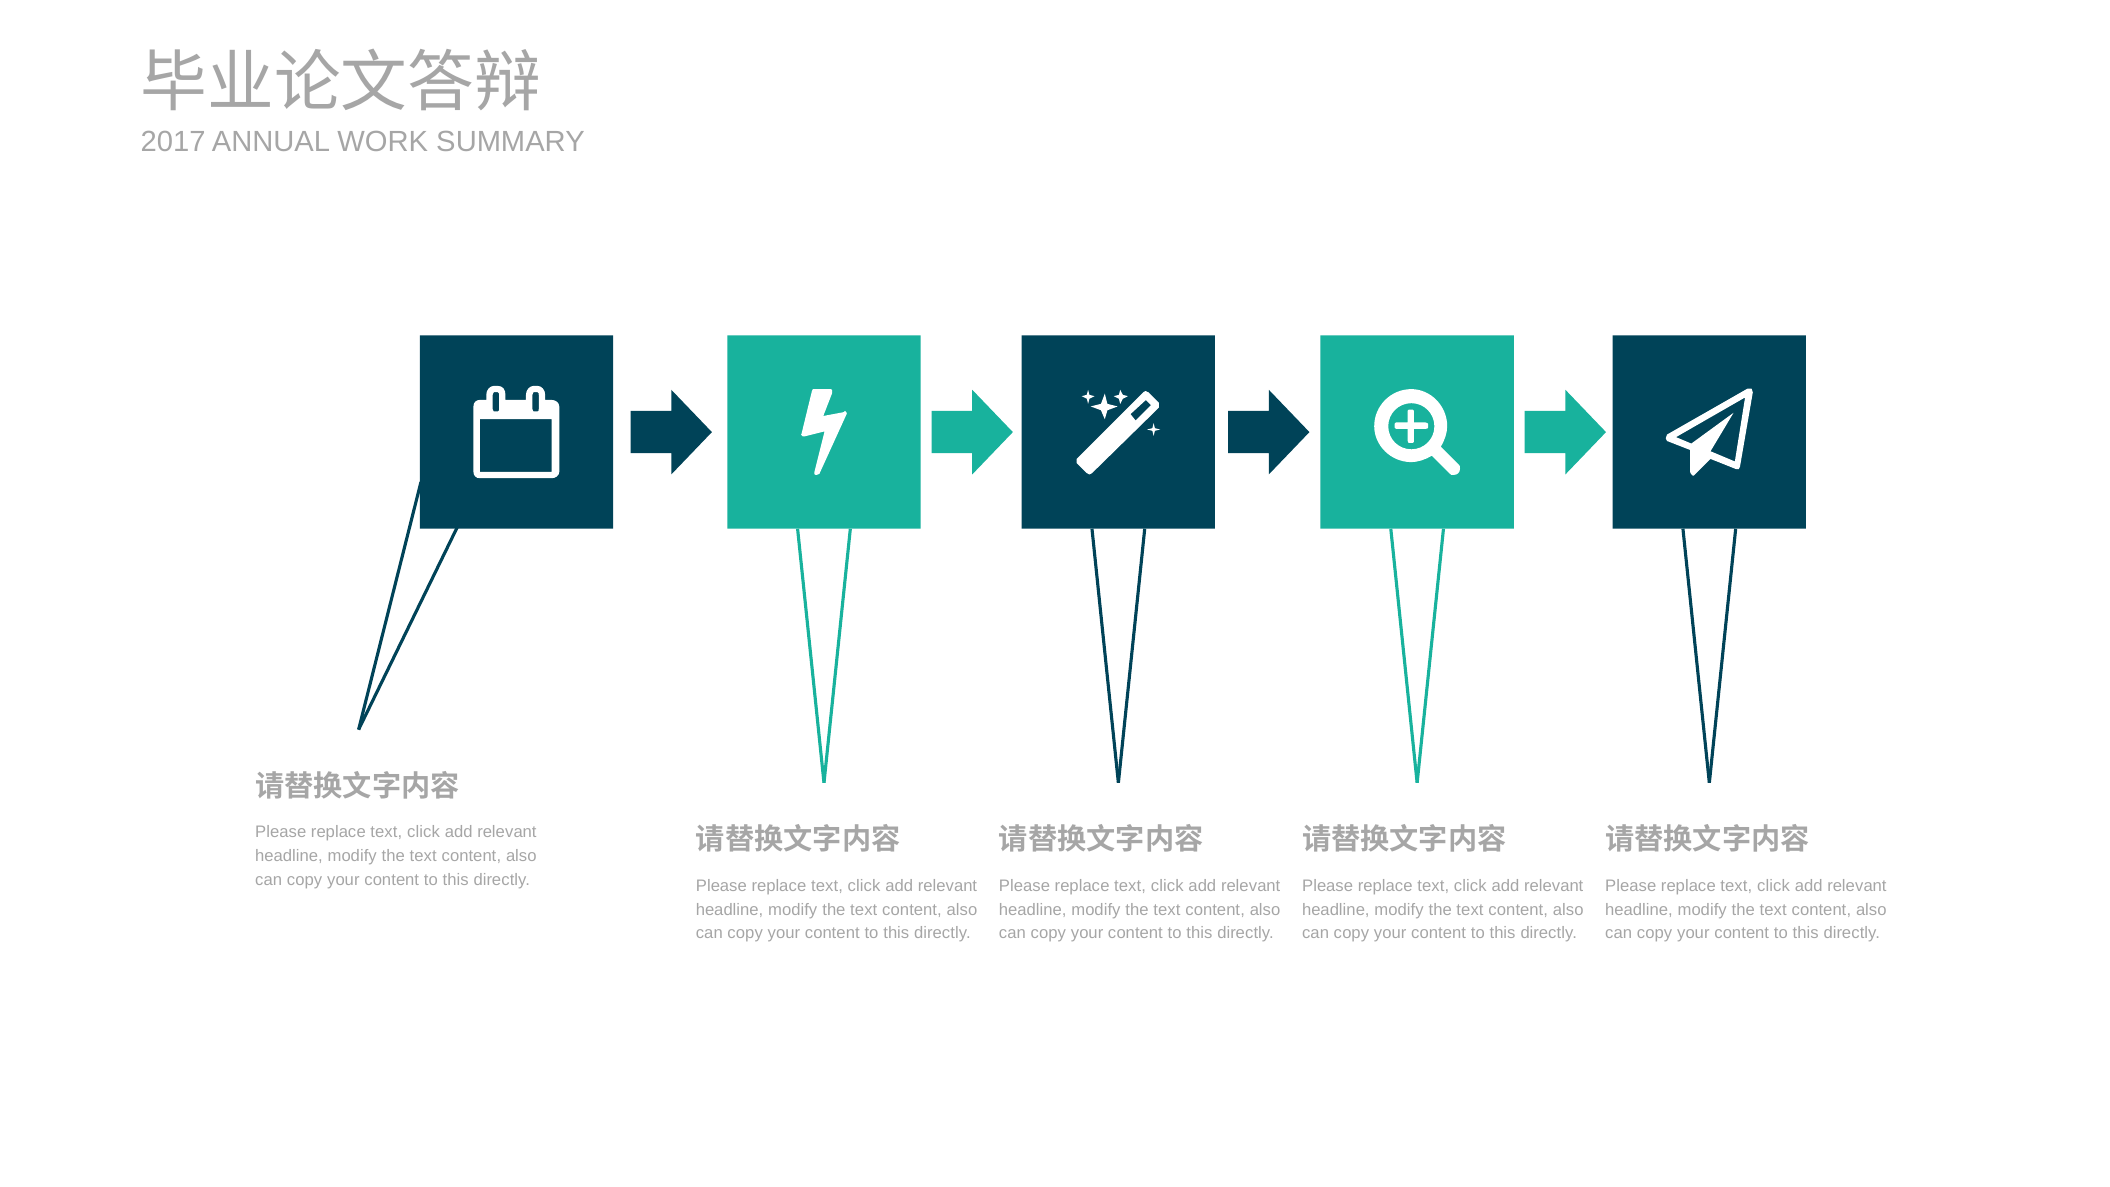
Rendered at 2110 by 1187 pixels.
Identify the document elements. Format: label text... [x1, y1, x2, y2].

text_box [797, 529, 851, 783]
text_box Please replace text, click add relevant headline, modify the text content, also can copy your content to this directly. [998, 870, 1287, 943]
text_box 请替换文字内容 [1605, 806, 1824, 862]
text_box 请替换文字内容 [255, 753, 474, 809]
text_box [1320, 335, 1514, 529]
text_box Please replace text, click add relevant headline, modify the text content, also can copy your content to this directly. [1302, 870, 1590, 943]
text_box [1390, 529, 1444, 783]
text_box 请替换文字内容 [998, 806, 1218, 862]
text_box Please replace text, click add relevant headline, modify the text content, also can copy your content to this directly. [255, 817, 544, 890]
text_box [1092, 529, 1145, 783]
text_box 毕业论文答辩 [140, 38, 789, 119]
text_box Please replace text, click add relevant headline, modify the text content, also can copy your content to this directly. [695, 870, 984, 943]
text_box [1612, 335, 1806, 529]
text_box 请替换文字内容 [695, 806, 915, 862]
text_box [1523, 387, 1608, 478]
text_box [375, 483, 429, 738]
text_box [1682, 529, 1736, 783]
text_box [419, 335, 614, 529]
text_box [1021, 335, 1215, 529]
text_box [930, 387, 1015, 478]
text_box Please replace text, click add relevant headline, modify the text content, also can copy your content to this directly. [1605, 870, 1894, 943]
text_box 2017 ANNUAL WORK SUMMARY [140, 122, 602, 158]
text_box 请替换文字内容 [1302, 806, 1521, 862]
text_box [1227, 387, 1311, 478]
text_box [629, 387, 714, 478]
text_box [727, 335, 921, 529]
